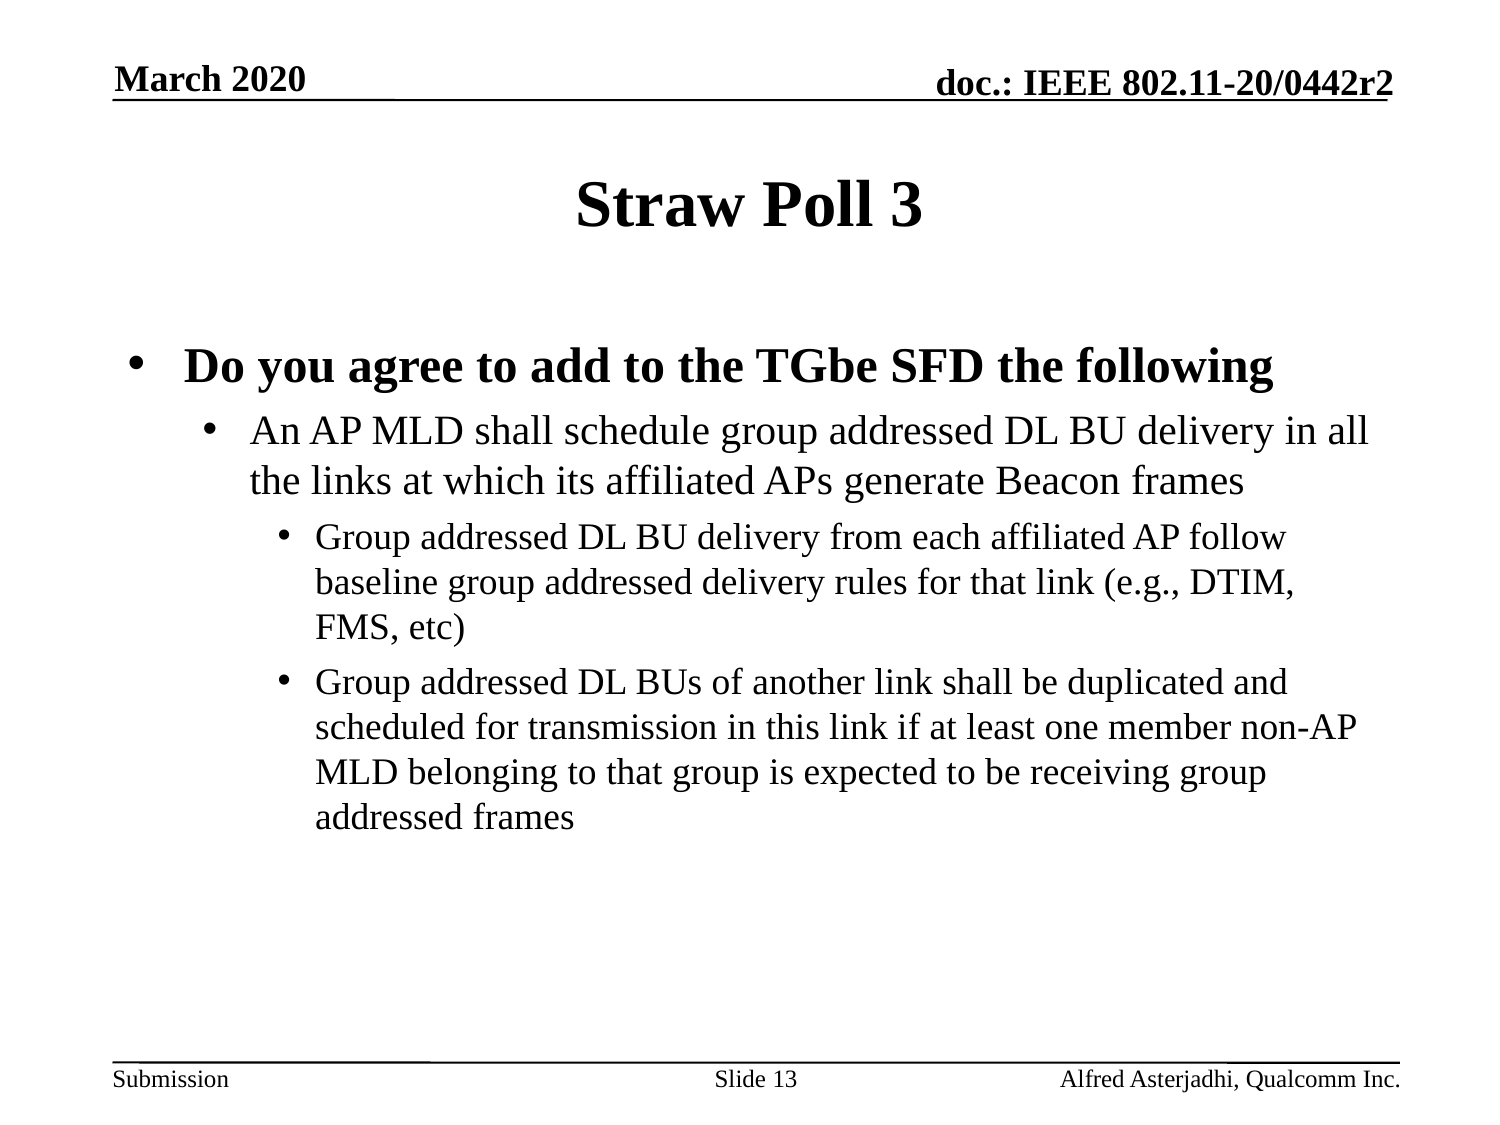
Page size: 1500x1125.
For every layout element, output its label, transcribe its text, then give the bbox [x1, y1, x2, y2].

footer Alfred Asterjadhi, Qualcomm Inc. [878, 1061, 1402, 1093]
slide_number Slide 13 [712, 1061, 800, 1123]
list Do you agree to add to the TGbe SFD the following An AP MLD shall schedule group addressed DL BU delivery in all the links at which its affiliated APs generate Beacon frames Group addressed DL BU delivery from each affiliated AP follow baseline group addressed delivery rules for that link (e.g., DTIM, FMS, etc) Group addressed DL BUs of another link shall be duplicated and scheduled for transmission in this link if at least one member non-AP MLD belonging to that group is expected to be receiving group addressed frames [112, 324, 1388, 1000]
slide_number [114, 54, 423, 100]
title Straw Poll 3 [112, 112, 1388, 288]
